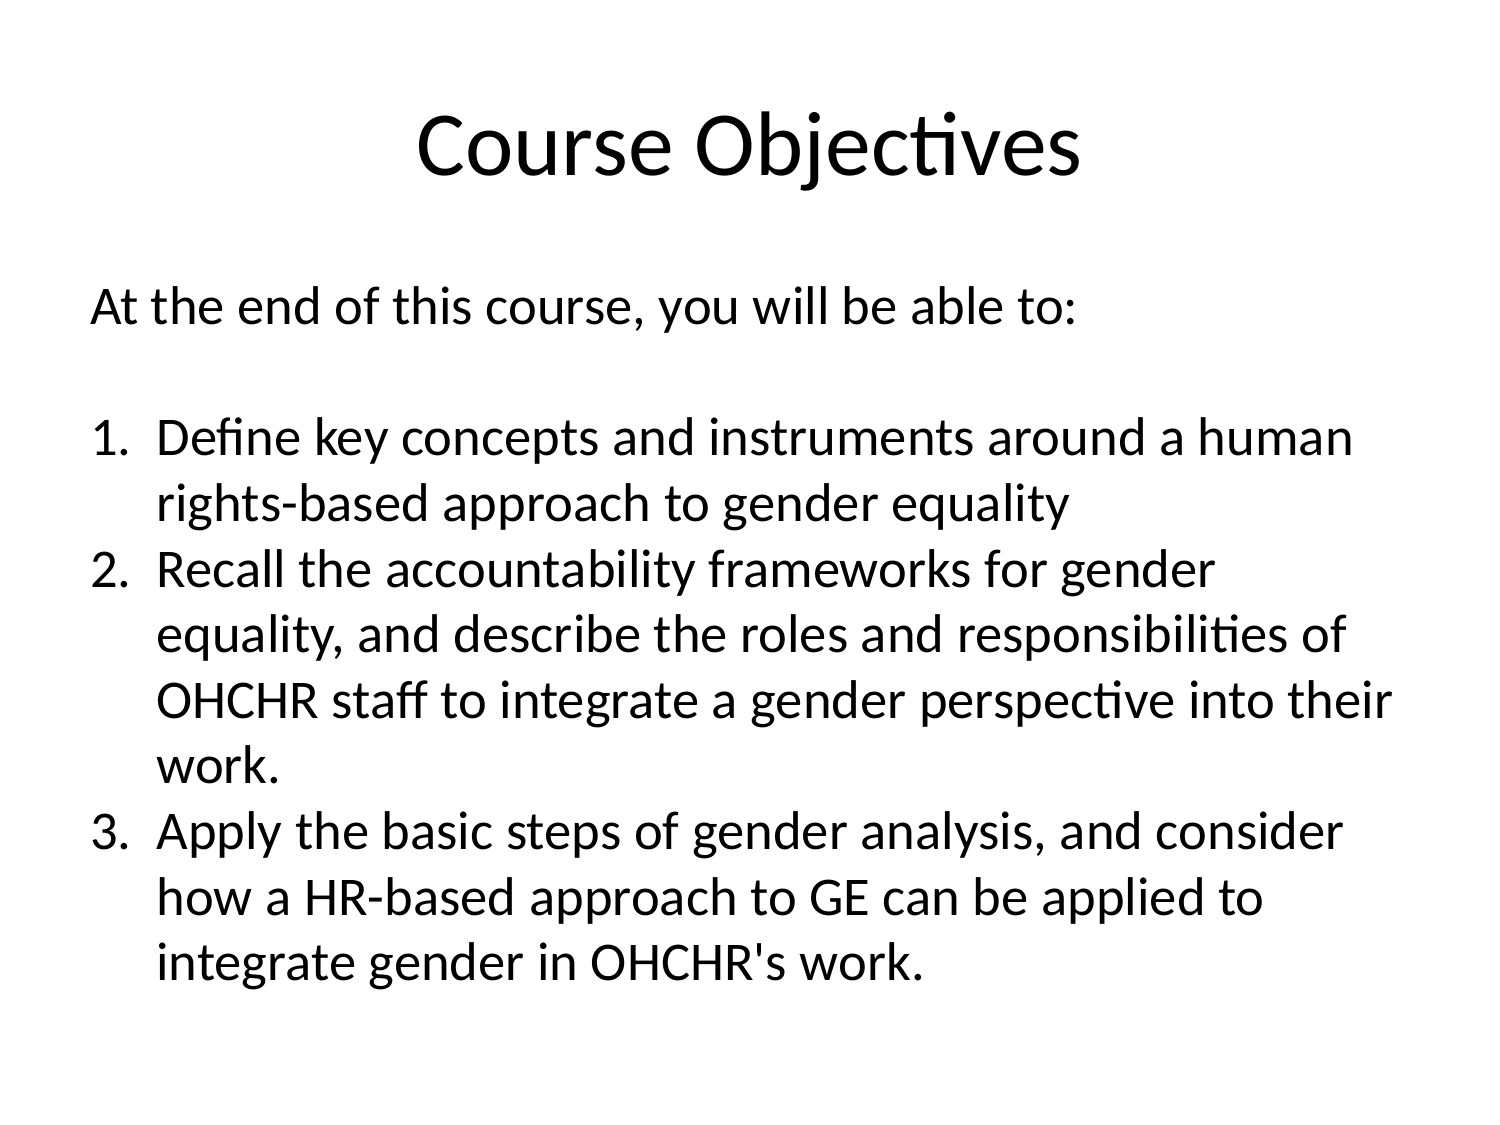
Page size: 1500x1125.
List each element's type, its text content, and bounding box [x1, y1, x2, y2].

title Course Objectives [75, 45, 1425, 233]
list At the end of this course, you will be able to: Define key concepts and instruments around a human rights-based approach to gender equality Recall the accountability frameworks for gender equality, and describe the roles and responsibilities of OHCHR staff to integrate a gender perspective into their work. Apply the basic steps of gender analysis, and consider how a HR-based approach to GE can be applied to integrate gender in OHCHR's work. [75, 262, 1425, 1005]
